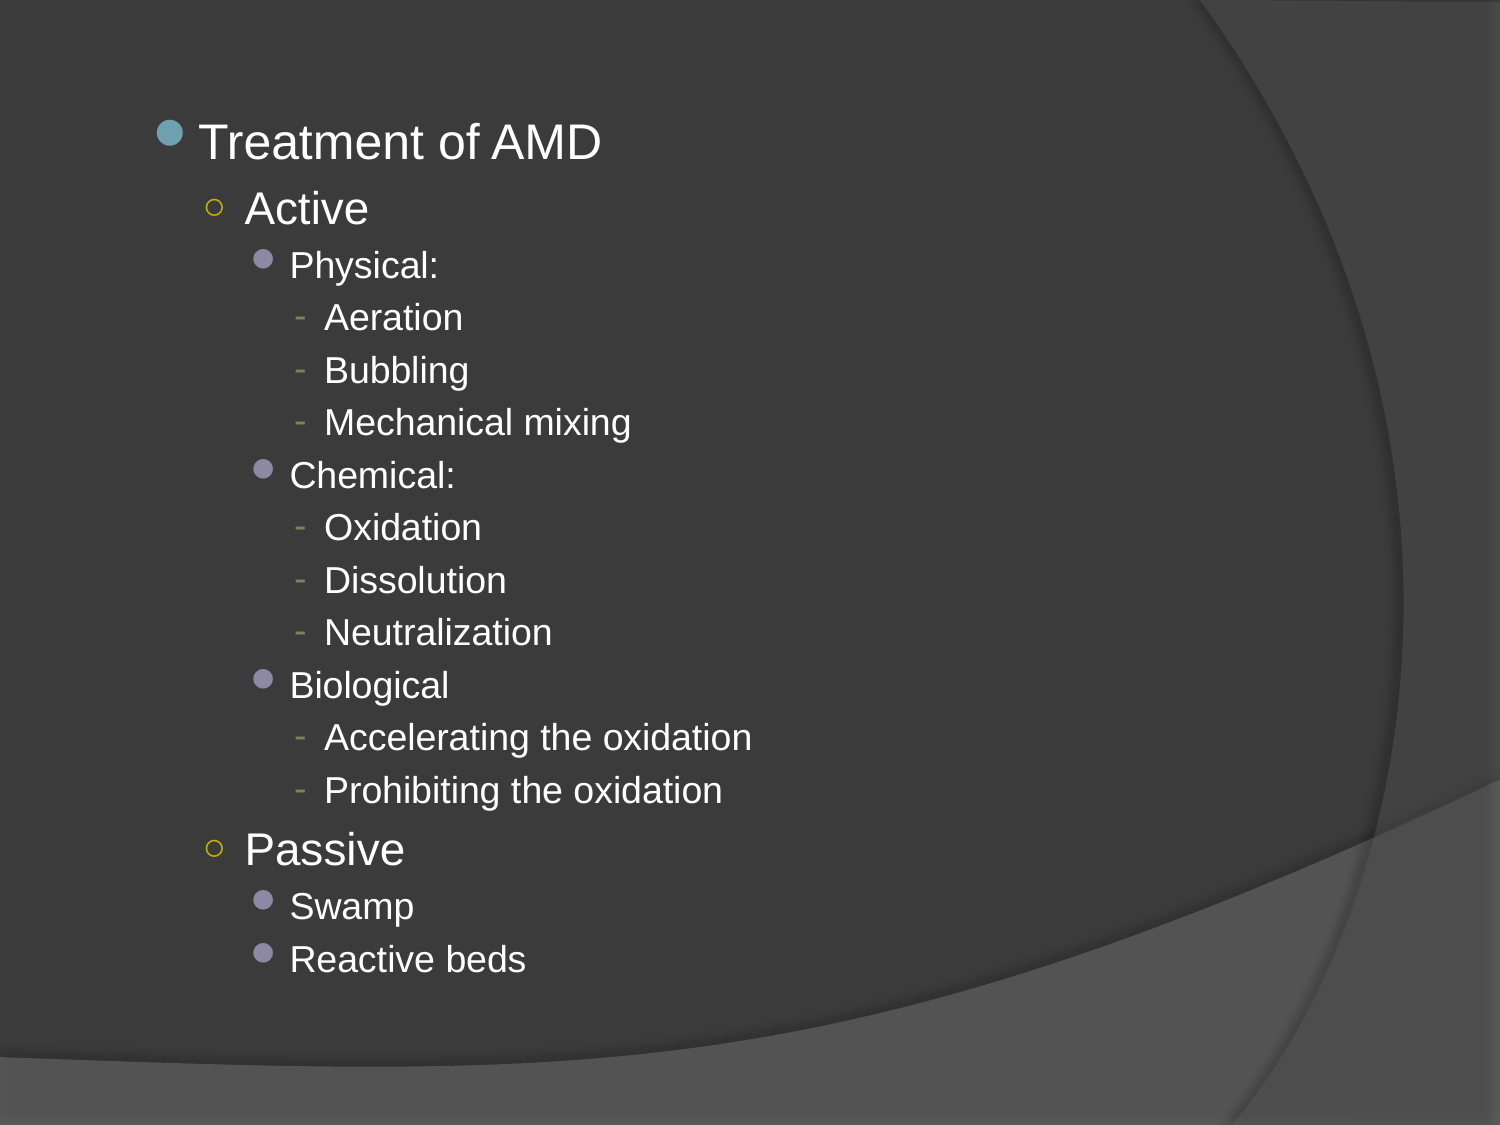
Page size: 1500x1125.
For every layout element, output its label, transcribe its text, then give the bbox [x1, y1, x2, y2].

list Treatment of AMD Active Physical: Aeration Bubbling Mechanical mixing Chemical: Oxidation Dissolution Neutralization Biological Accelerating the oxidation Prohibiting the oxidation Passive Swamp Reactive beds [64, 101, 1412, 1047]
